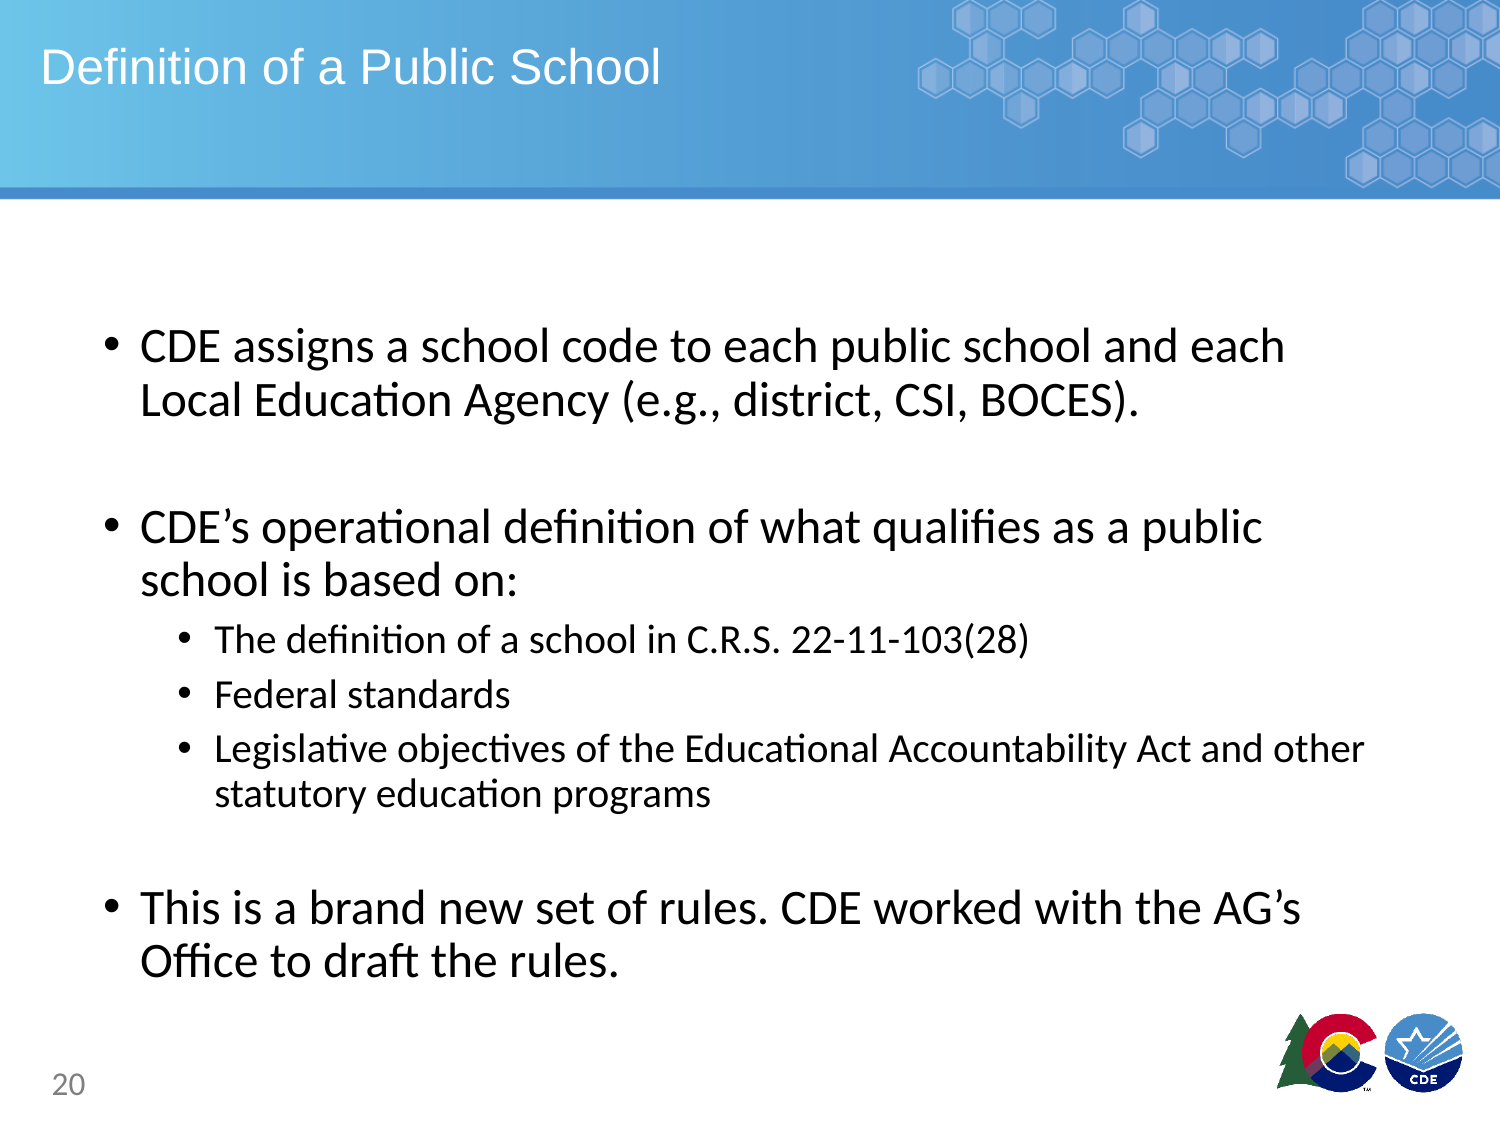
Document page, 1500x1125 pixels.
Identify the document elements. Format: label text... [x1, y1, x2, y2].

list CDE assigns a school code to each public school and each Local Education Agency (e.g., district, CSI, BOCES). CDE’s operational definition of what qualifies as a public school is based on: The definition of a school in C.R.S. 22-11-103(28) Federal standards Legislative objectives of the Educational Accountability Act and other statutory education programs This is a brand new set of rules. CDE worked with the AG’s Office to draft the rules. [103, 239, 1397, 1002]
picture [1275, 1012, 1463, 1093]
title Definition of a Public School [40, 41, 1397, 166]
slide_number 20 [36, 1054, 375, 1115]
picture [0, 0, 1500, 200]
